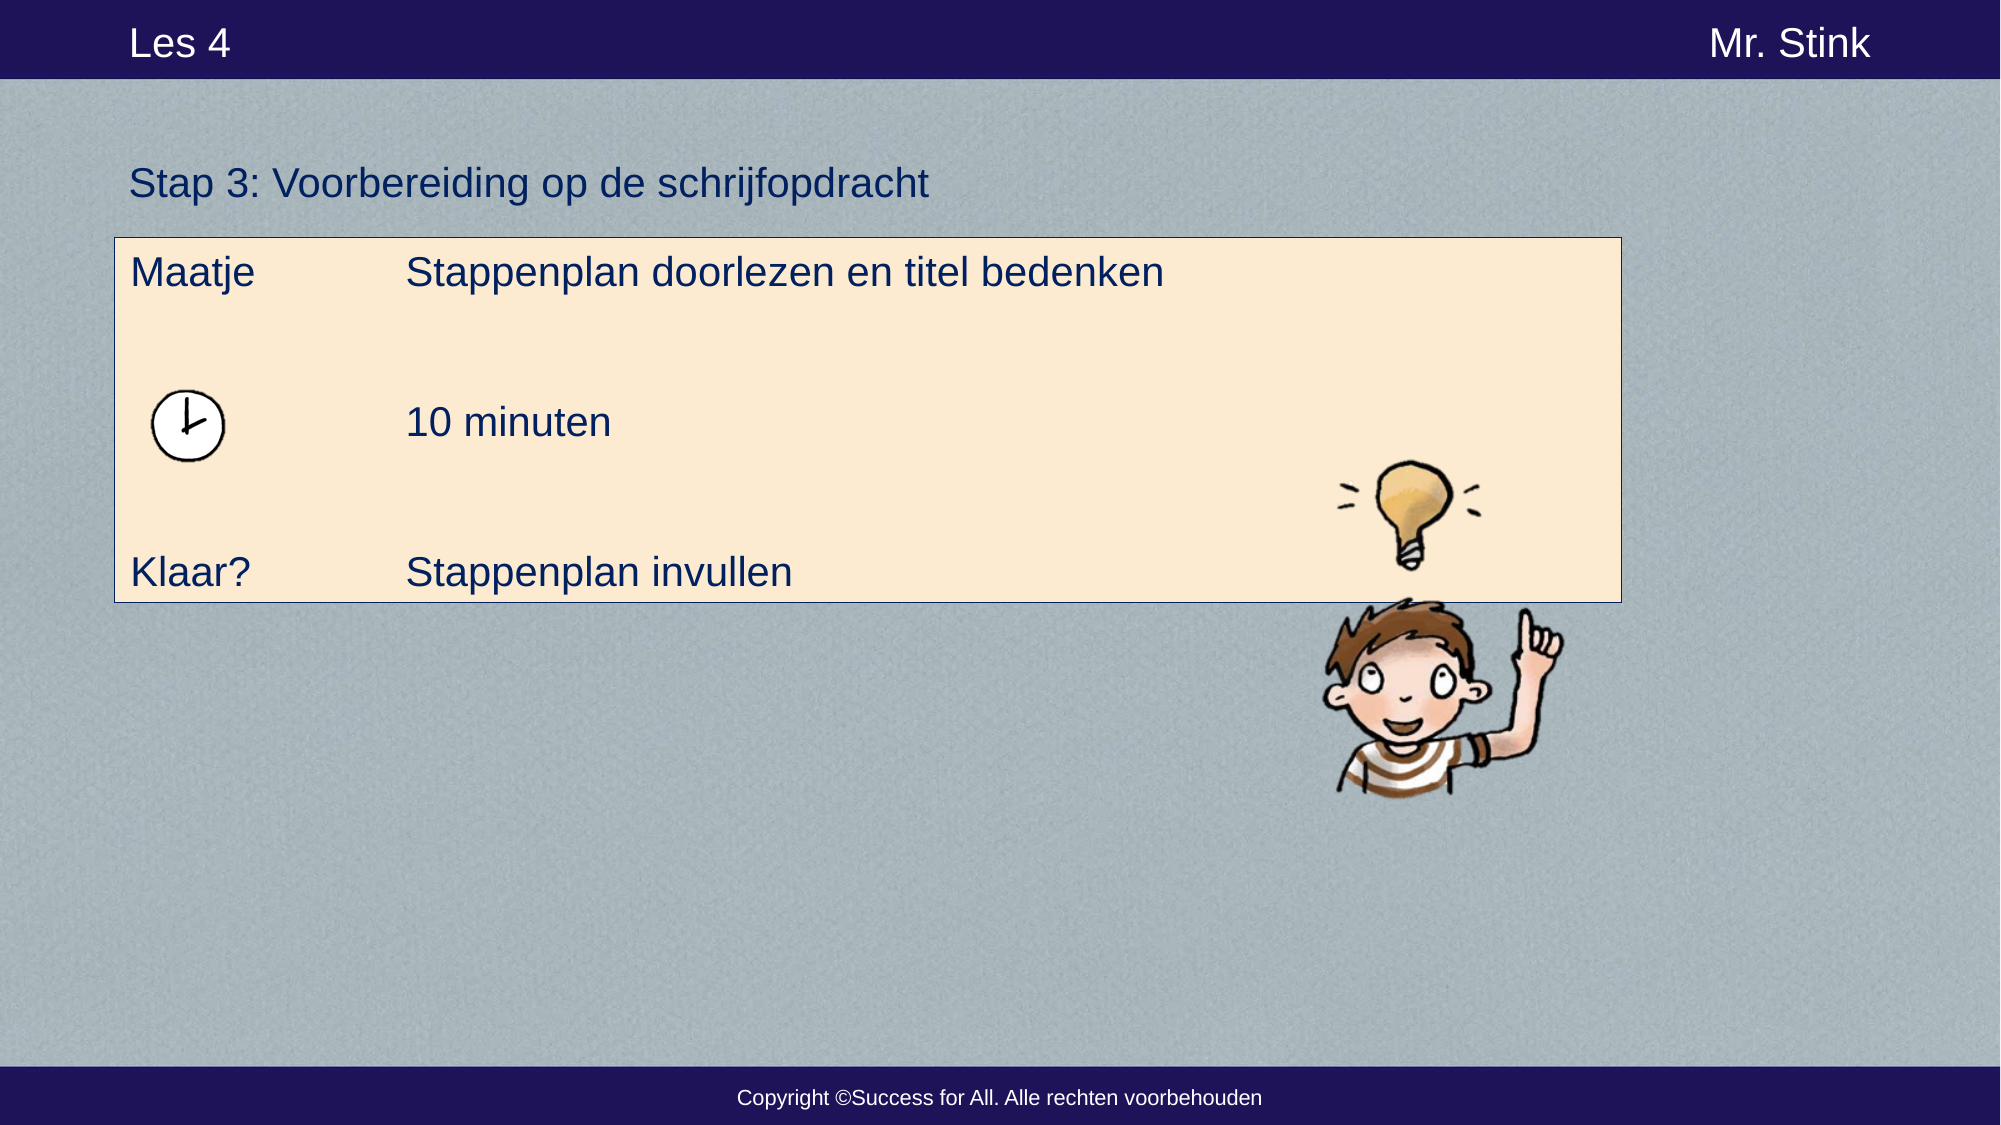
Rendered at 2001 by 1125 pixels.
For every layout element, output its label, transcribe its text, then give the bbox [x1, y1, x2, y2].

text_box Copyright ©Success for All. Alle rechten voorbehouden [0, 1076, 2000, 1125]
text_box Les 4 [114, 8, 354, 73]
text_box Stap 3: Voorbereiding op de schrijfopdracht [113, 148, 1029, 214]
text_box Mr. Stink [999, 8, 1886, 73]
picture [0, 0, 2001, 1125]
text_box Maatje Stappenplan doorlezen en titel bedenken 10 minuten Klaar? Stappenplan invullen [114, 237, 1622, 603]
